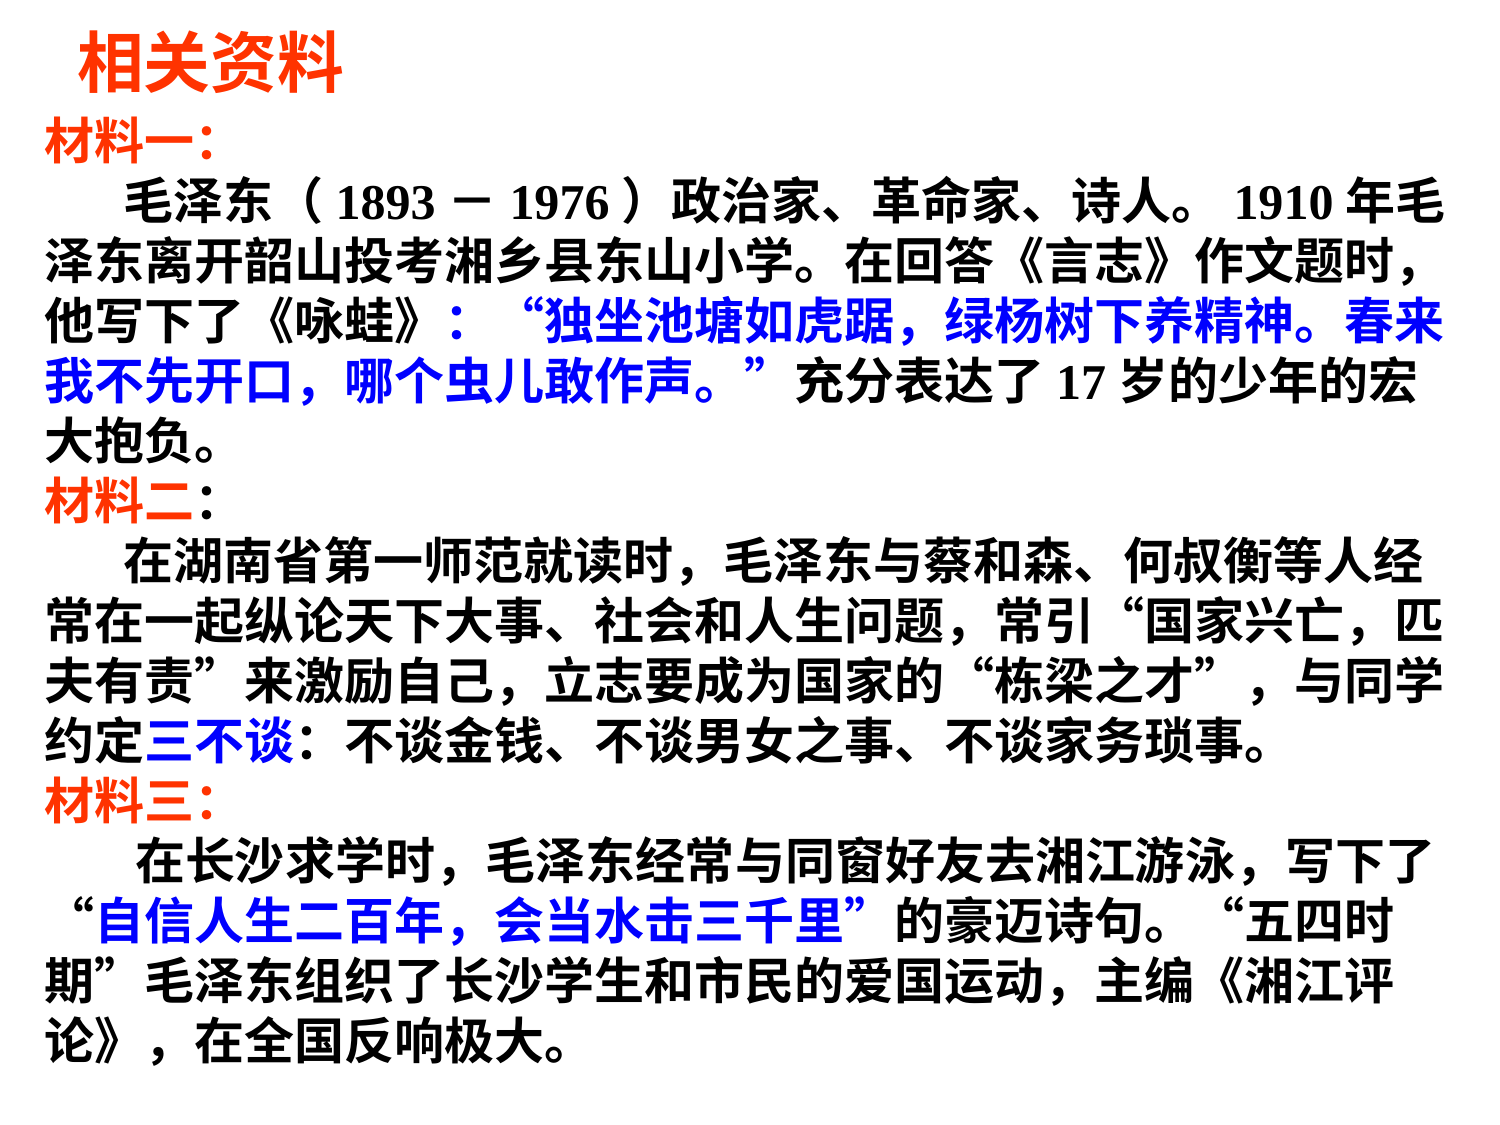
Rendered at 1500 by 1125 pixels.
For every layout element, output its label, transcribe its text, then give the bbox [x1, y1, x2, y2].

text_box 材料一： 毛泽东（1893－1976）政治家、革命家、诗人。1910年毛泽东离开韶山投考湘乡县东山小学。在回答《言志》作文题时，他写下了《咏蛙》：“独坐池塘如虎踞，绿杨树下养精神。春来我不先开口，哪个虫儿敢作声。”充分表达了17岁的少年的宏大抱负。 材料二： 在湖南省第一师范就读时，毛泽东与蔡和森、何叔衡等人经常在一起纵论天下大事、社会和人生问题，常引“国家兴亡，匹夫有责”来激励自己，立志要成为国家的“栋梁之才”，与同学约定三不谈：不谈金钱、不谈男女之事、不谈家务琐事。 材料三： 在长沙求学时，毛泽东经常与同窗好友去湘江游泳，写下了“自信人生二百年，会当水击三千里”的豪迈诗句。“五四时期”毛泽东组织了长沙学生和市民的爱国运动，主编《湘江评论》，在全国反响极大。 [29, 101, 1471, 1077]
text_box 相关资料 [62, 13, 359, 109]
